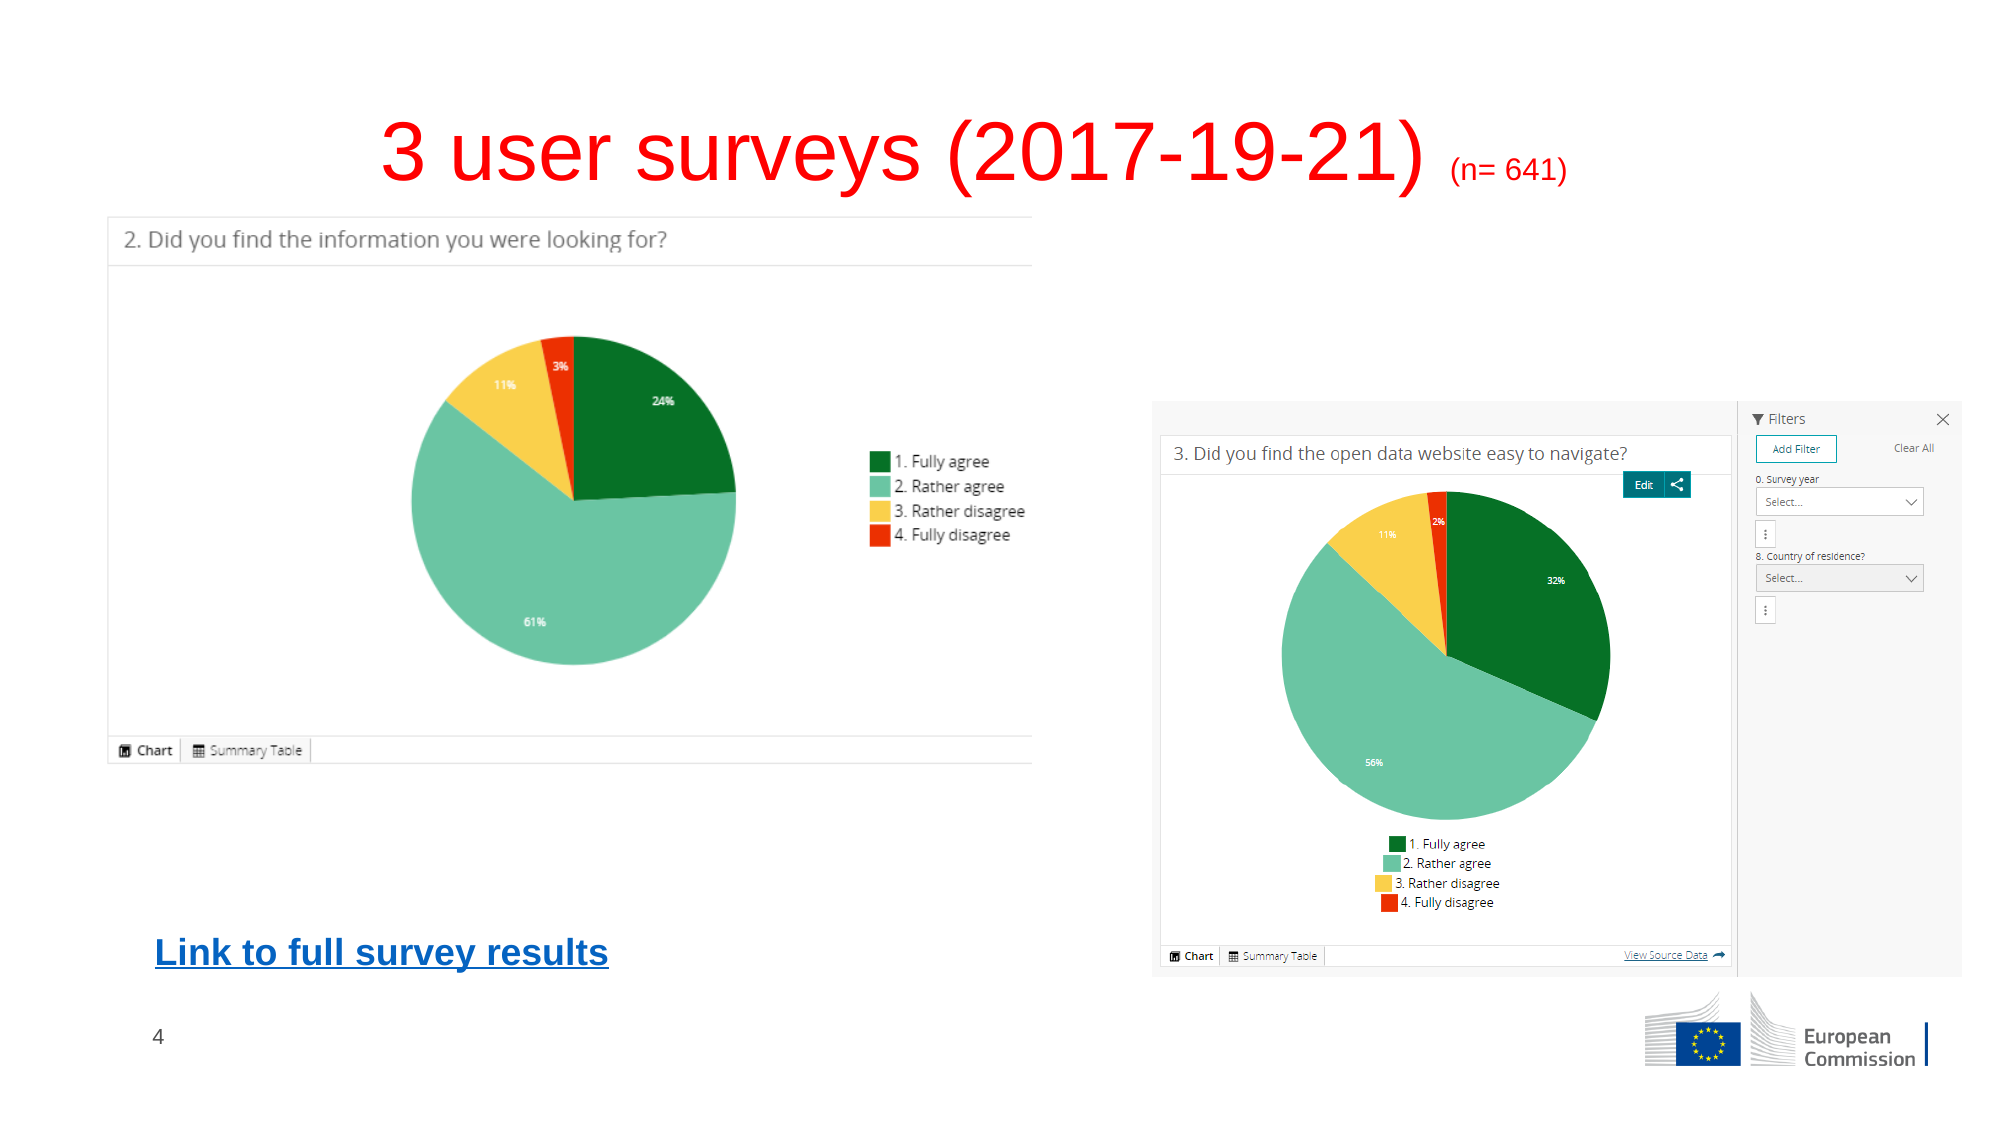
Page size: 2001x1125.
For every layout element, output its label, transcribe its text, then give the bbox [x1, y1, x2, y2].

picture [100, 203, 1032, 779]
picture [1645, 991, 1928, 1066]
slide_number 4 [137, 1005, 588, 1066]
title 3 user surveys (2017-19-21) (n= 641) [100, 98, 1849, 204]
text_box Link to full survey results [139, 920, 624, 980]
picture [1152, 401, 1962, 977]
